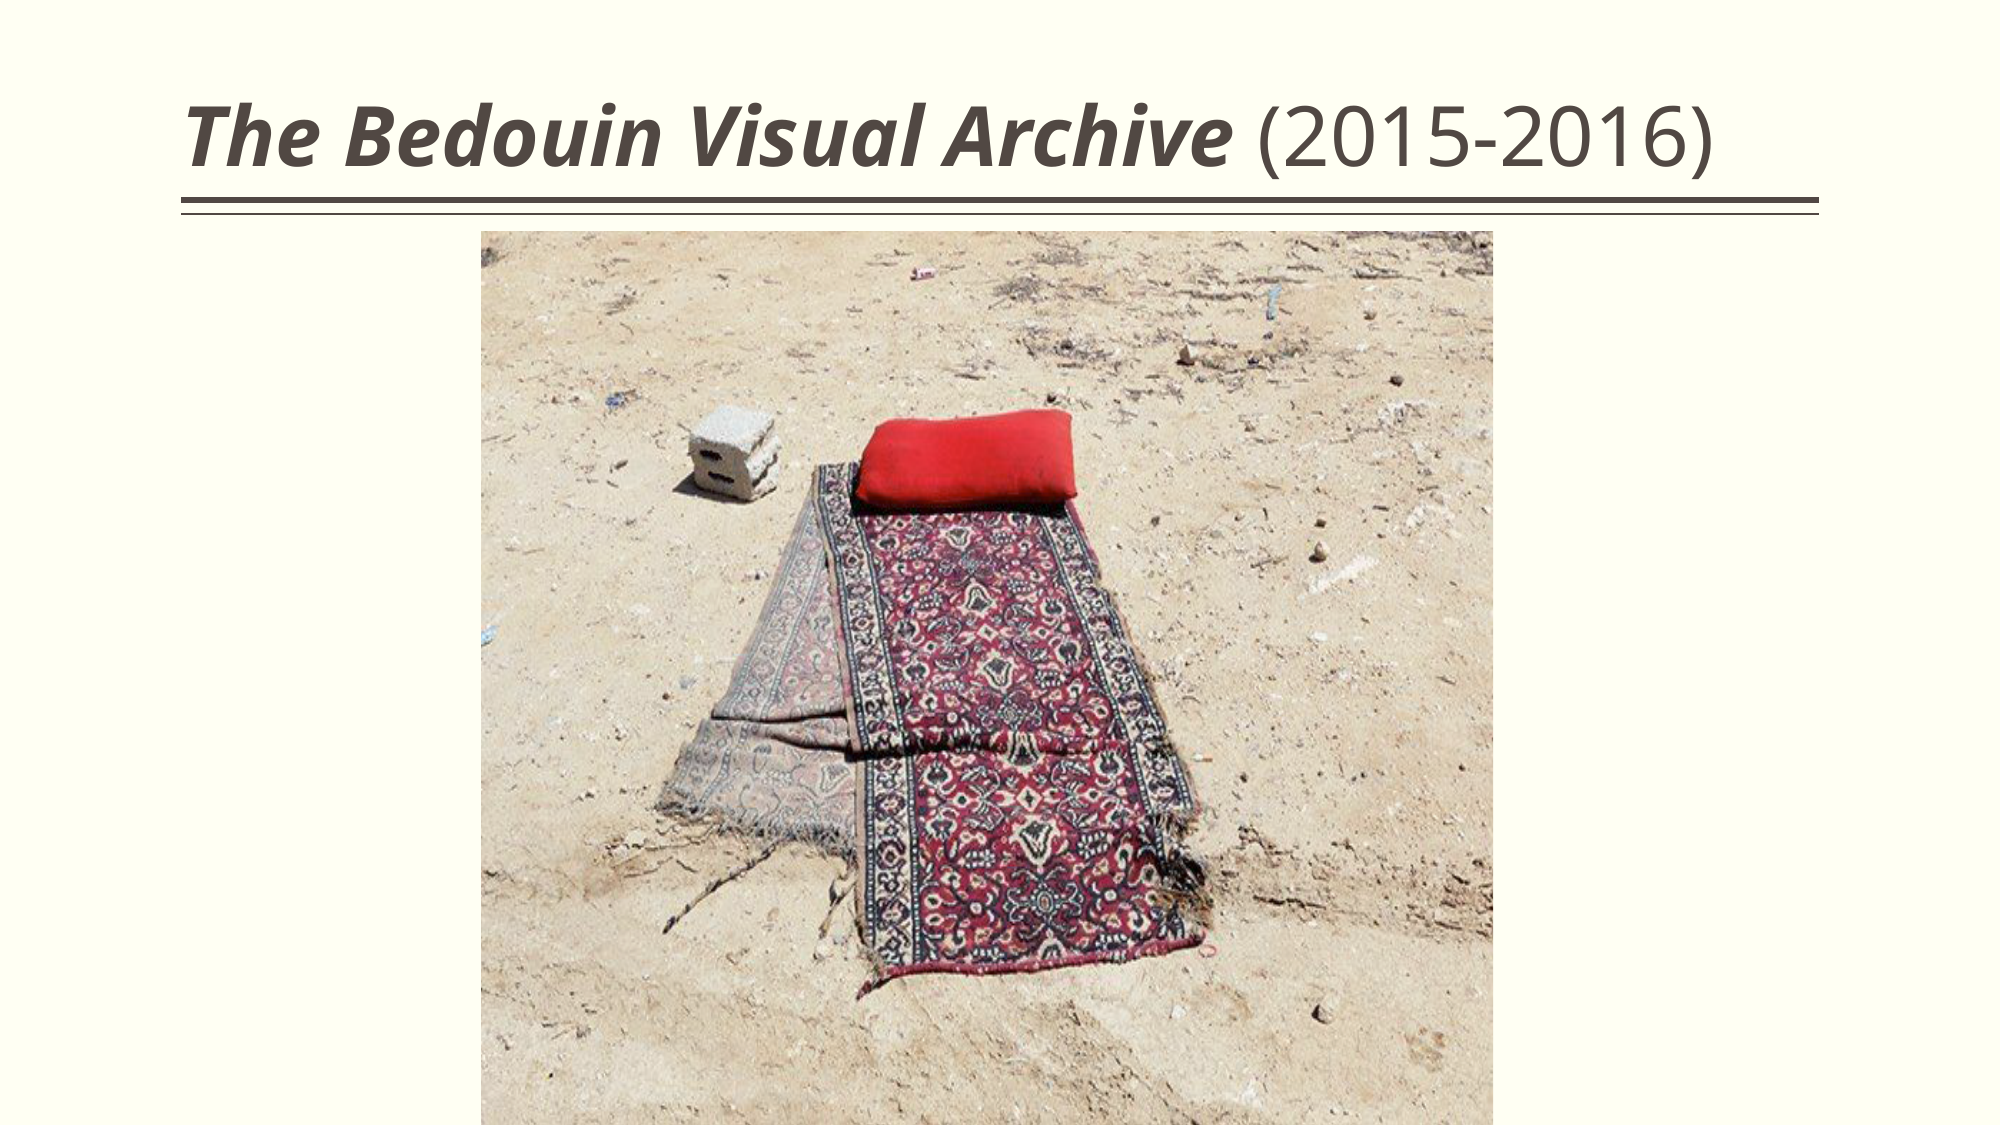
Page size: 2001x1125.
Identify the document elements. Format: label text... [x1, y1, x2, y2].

picture [480, 231, 1494, 1125]
title The Bedouin Visual Archive (2015-2016) [181, 12, 1819, 193]
